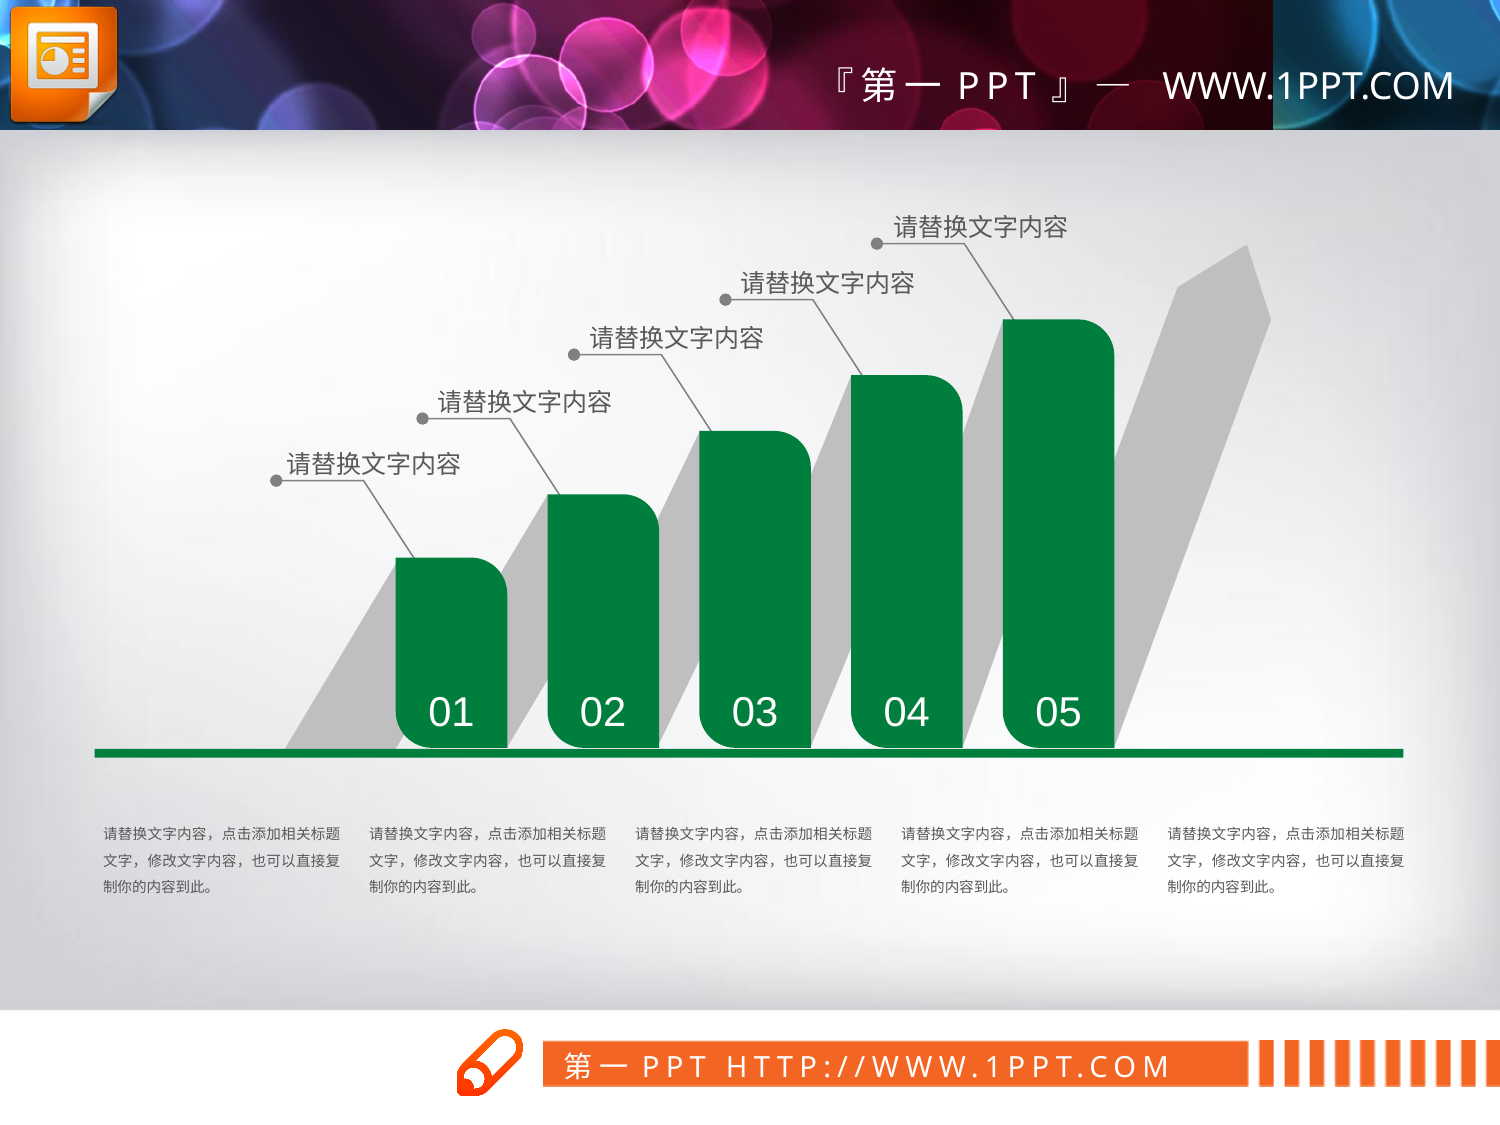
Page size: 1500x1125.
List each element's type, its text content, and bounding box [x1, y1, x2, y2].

text_box 请替换文字内容 [416, 375, 662, 427]
text_box 请替换文字内容，点击添加相关标题文字，修改文字内容，也可以直接复制你的内容到此。 [886, 809, 1152, 903]
text_box 04 [851, 375, 963, 748]
text_box [738, 308, 862, 377]
text_box [811, 376, 851, 747]
text_box [658, 432, 699, 742]
text_box 请替换文字内容 [872, 201, 1118, 252]
text_box 05 [1002, 319, 1115, 748]
text_box [285, 565, 404, 748]
text_box 请替换文字内容，点击添加相关标题文字，修改文字内容，也可以直接复制你的内容到此。 [88, 809, 354, 903]
text_box [94, 748, 1404, 758]
text_box 01 [395, 557, 508, 748]
text_box 请替换文字内容 [568, 311, 814, 363]
text_box [436, 427, 560, 496]
text_box [890, 252, 1014, 322]
picture [543, 1040, 1500, 1087]
text_box [1115, 244, 1272, 746]
text_box [501, 495, 547, 746]
text_box 03 [699, 430, 811, 748]
text_box 请替换文字内容，点击添加相关标题文字，修改文字内容，也可以直接复制你的内容到此。 [1152, 809, 1420, 903]
text_box [587, 363, 711, 432]
text_box [289, 489, 414, 557]
text_box [963, 322, 1002, 747]
text_box 请替换文字内容 [266, 438, 511, 489]
text_box 请替换文字内容，点击添加相关标题文字，修改文字内容，也可以直接复制你的内容到此。 [620, 809, 886, 903]
text_box 请替换文字内容 [720, 257, 965, 308]
text_box 02 [547, 494, 660, 748]
picture [0, 0, 1500, 1012]
text_box 请替换文字内容，点击添加相关标题文字，修改文字内容，也可以直接复制你的内容到此。 [354, 809, 620, 903]
